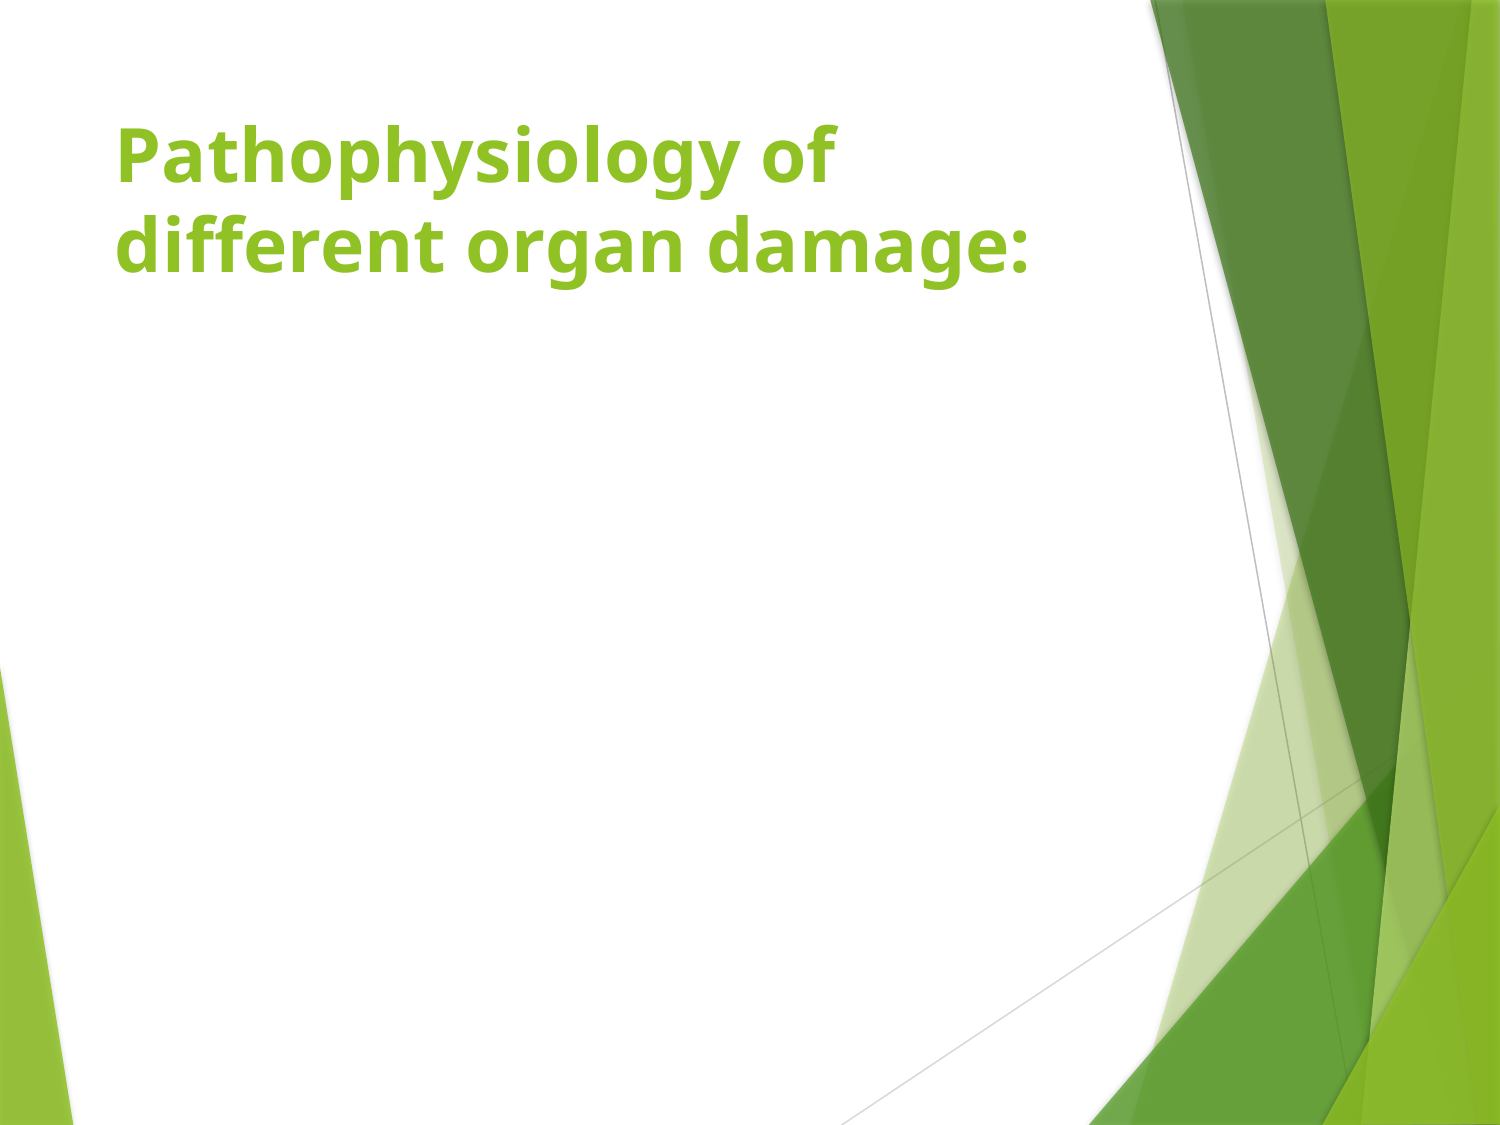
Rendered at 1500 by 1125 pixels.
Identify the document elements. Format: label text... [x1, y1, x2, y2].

title Pathophysiology of different organ damage: [99, 99, 1142, 317]
